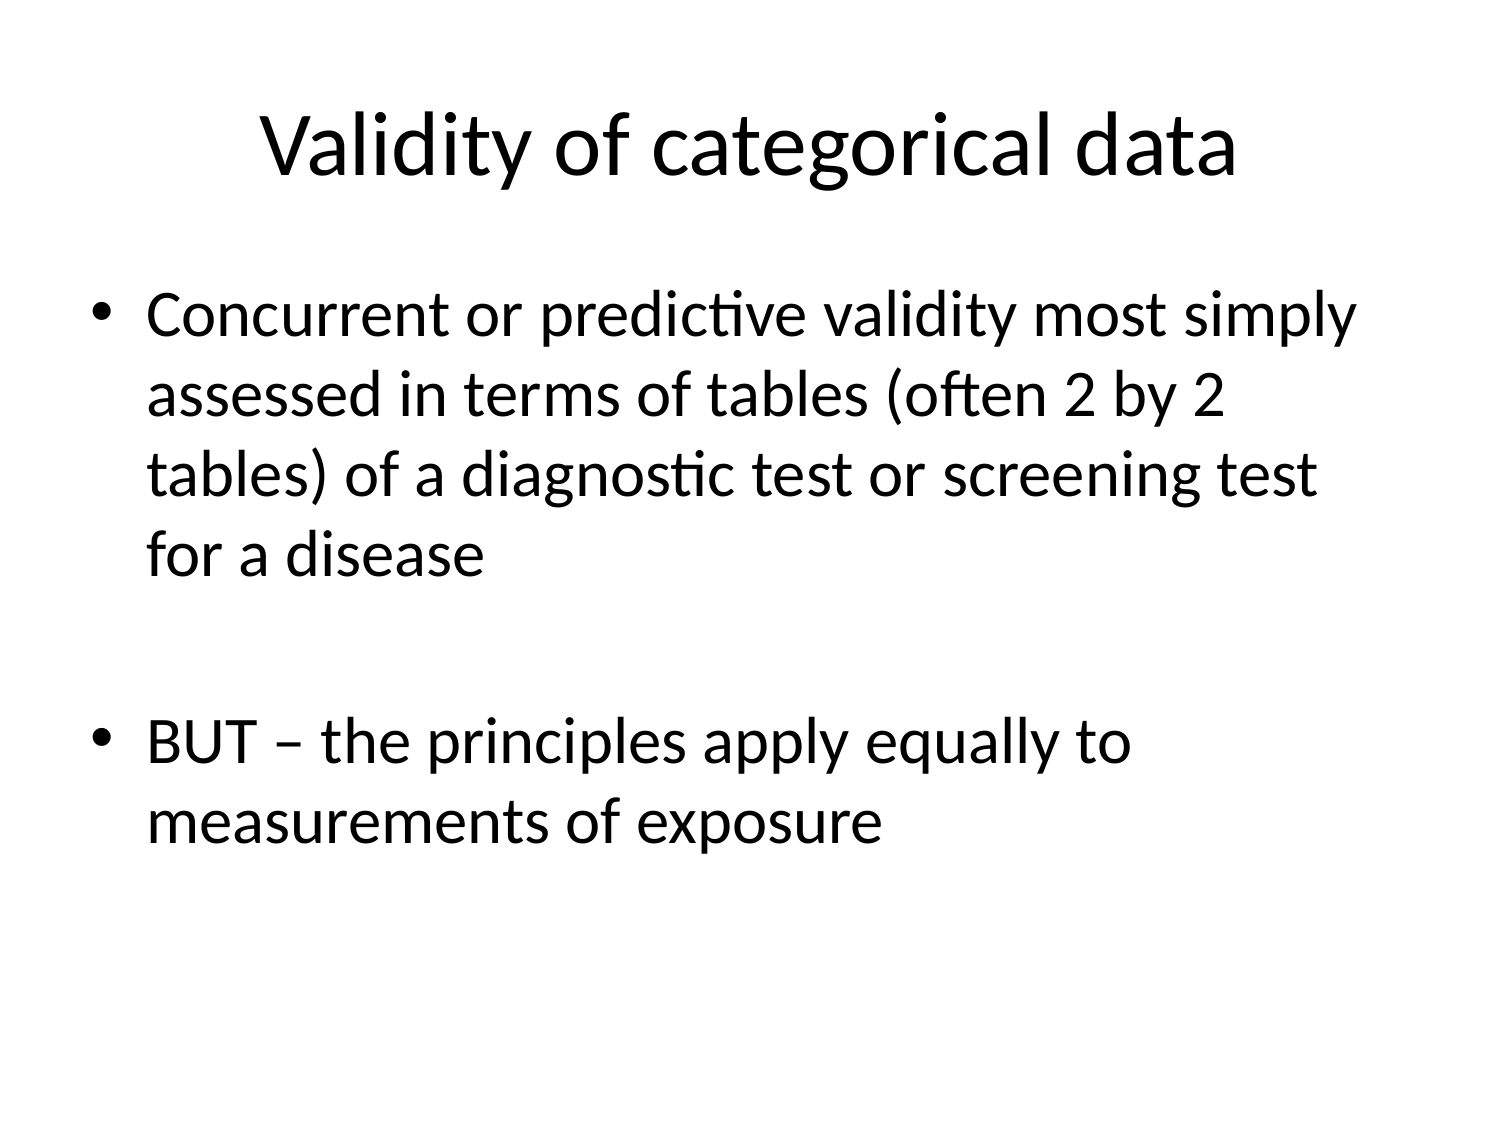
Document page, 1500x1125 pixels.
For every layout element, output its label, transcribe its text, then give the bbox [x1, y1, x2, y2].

list Concurrent or predictive validity most simply assessed in terms of tables (often 2 by 2 tables) of a diagnostic test or screening test for a disease BUT – the principles apply equally to measurements of exposure [75, 262, 1425, 1005]
title Validity of categorical data [75, 45, 1425, 233]
